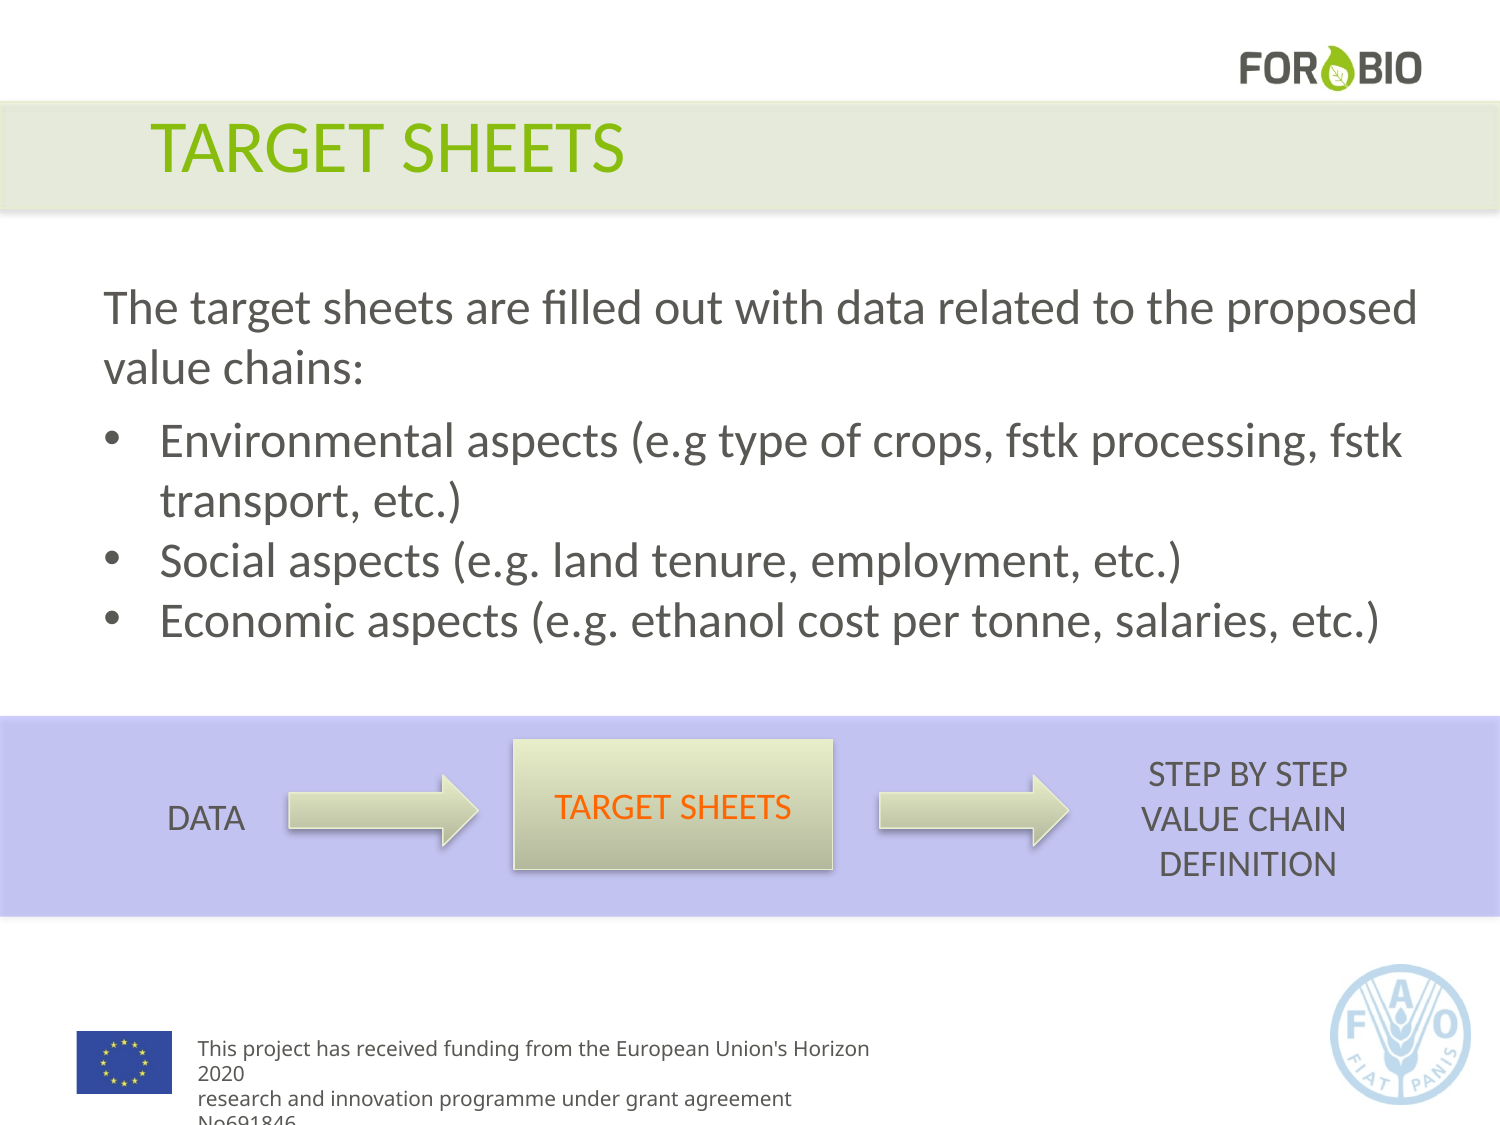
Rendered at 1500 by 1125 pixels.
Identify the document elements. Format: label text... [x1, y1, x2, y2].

text_box STEP BY STEP VALUE CHAIN DEFINITION [1126, 741, 1371, 892]
text_box [288, 774, 479, 847]
text_box DATA [152, 785, 261, 846]
text_box TARGET SHEETS [513, 739, 833, 870]
text_box The target sheets are filled out with data related to the proposed value chains: Environmental aspects (e.g type of crops, fstk processing, fstk transport, etc.) Social aspects (e.g. land tenure, employment, etc.) Economic aspects (e.g. ethanol cost per tonne, salaries, etc.) [88, 267, 1447, 715]
text_box [0, 101, 1500, 209]
picture [1187, 23, 1473, 101]
picture [76, 1031, 172, 1094]
text_box [879, 774, 1070, 847]
text_box [0, 715, 1500, 917]
text_box TARGET SHEETS [135, 89, 1258, 195]
picture [1330, 963, 1471, 1105]
